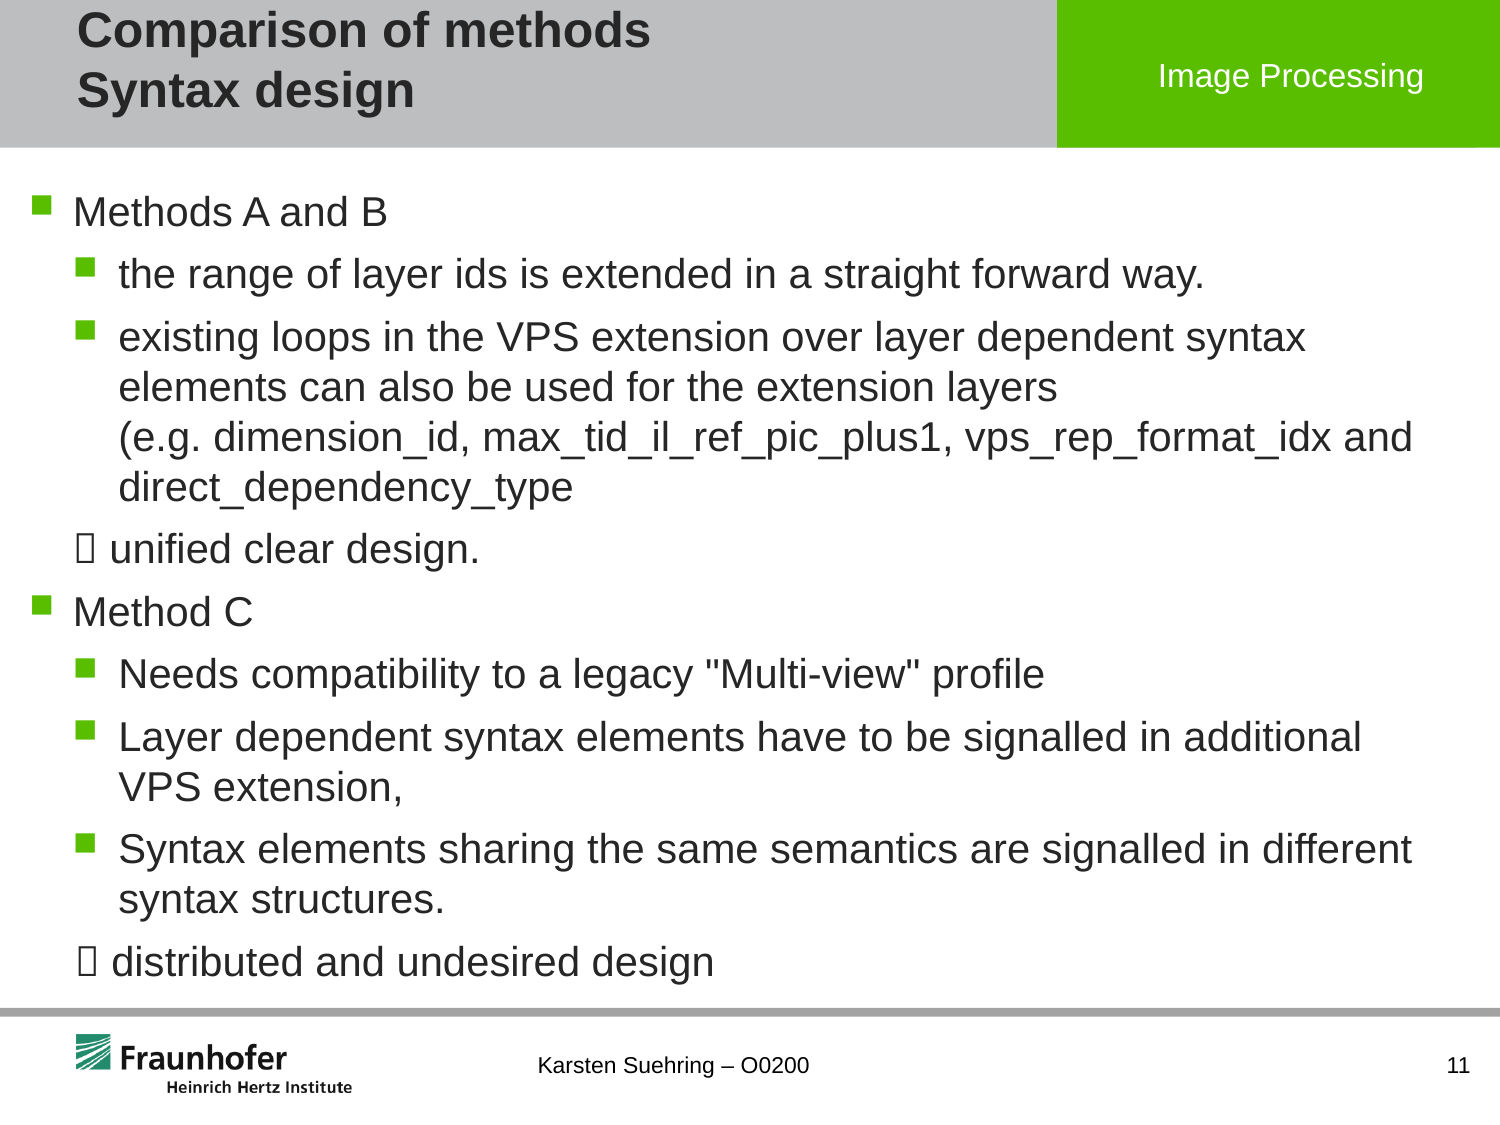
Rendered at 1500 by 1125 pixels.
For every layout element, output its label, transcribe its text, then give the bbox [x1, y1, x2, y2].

picture [76, 1034, 352, 1093]
list Methods A and B the range of layer ids is extended in a straight forward way. existing loops in the VPS extension over layer dependent syntax elements can also be used for the extension layers (e.g. dimension_id, max_tid_il_ref_pic_plus1, vps_rep_format_idx and direct_dependency_type  unified clear design. Method C Needs compatibility to a legacy "Multi-view" profile Layer dependent syntax elements have to be signalled in additional VPS extension, Syntax elements sharing the same semantics are signalled in different syntax structures.  distributed and undesired design [29, 184, 1424, 1000]
title Comparison of methods Syntax design [76, 58, 1022, 118]
slide_number 11 [1394, 1034, 1471, 1094]
footer Karsten Suehring – O0200 [442, 1034, 1008, 1094]
